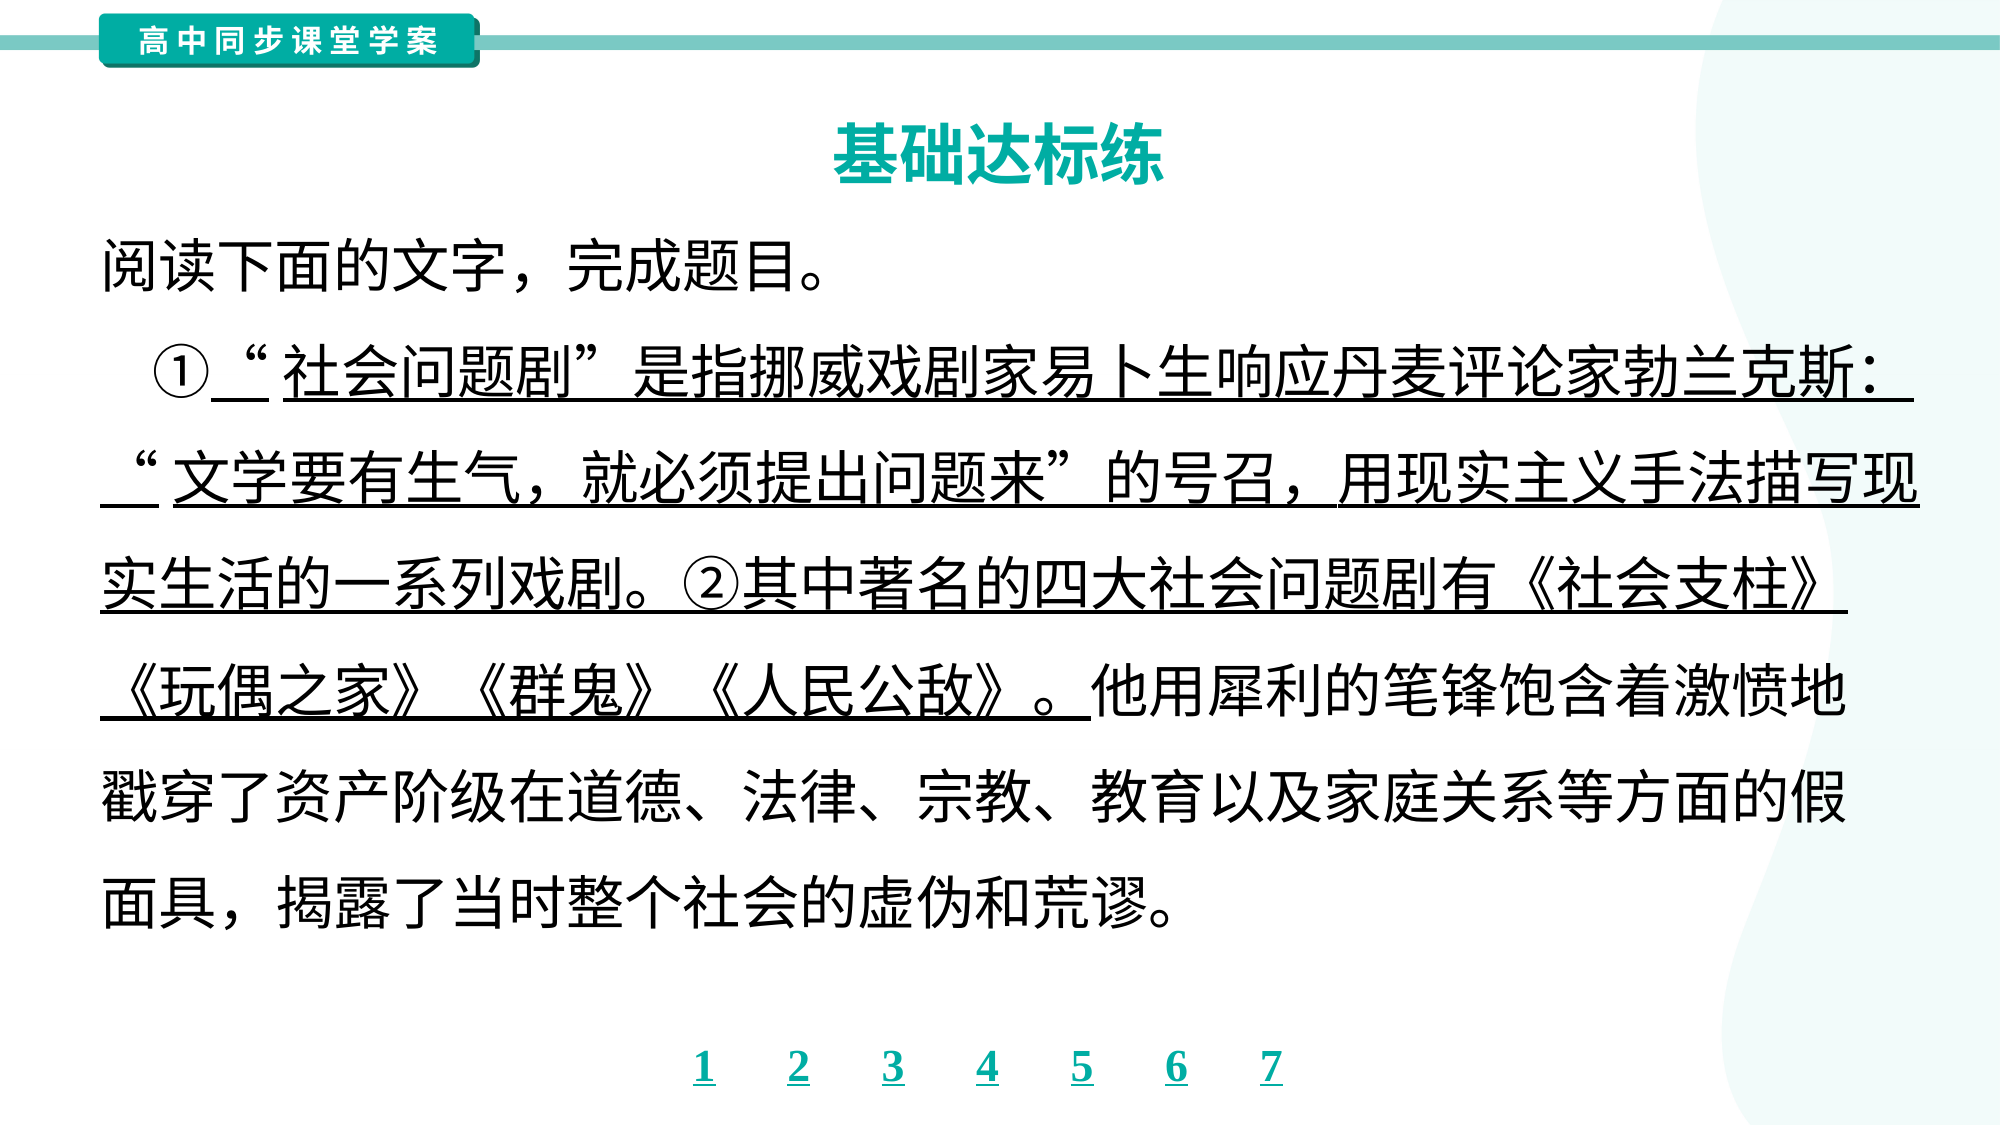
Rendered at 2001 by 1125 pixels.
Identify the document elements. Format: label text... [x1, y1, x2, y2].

text_box 阅读下面的文字，完成题目。 ①“社会问题剧”是指挪威戏剧家易卜生响应丹麦评论家勃兰克斯： “文学要有生气，就必须提出问题来”的号召，用现实主义手法描写现 实生活的一系列戏剧。②其中著名的四大社会问题剧有《社会支柱》 《玩偶之家》《群鬼》《人民公敌》。他用犀利的笔锋饱含着激愤地 戳穿了资产阶级在道德、法律、宗教、教育以及家庭关系等方面的假 面具，揭露了当时整个社会的虚伪和荒谬。 [100, 192, 1899, 937]
picture [0, 0, 2000, 1125]
text_box 基础达标练 [100, 76, 1899, 192]
